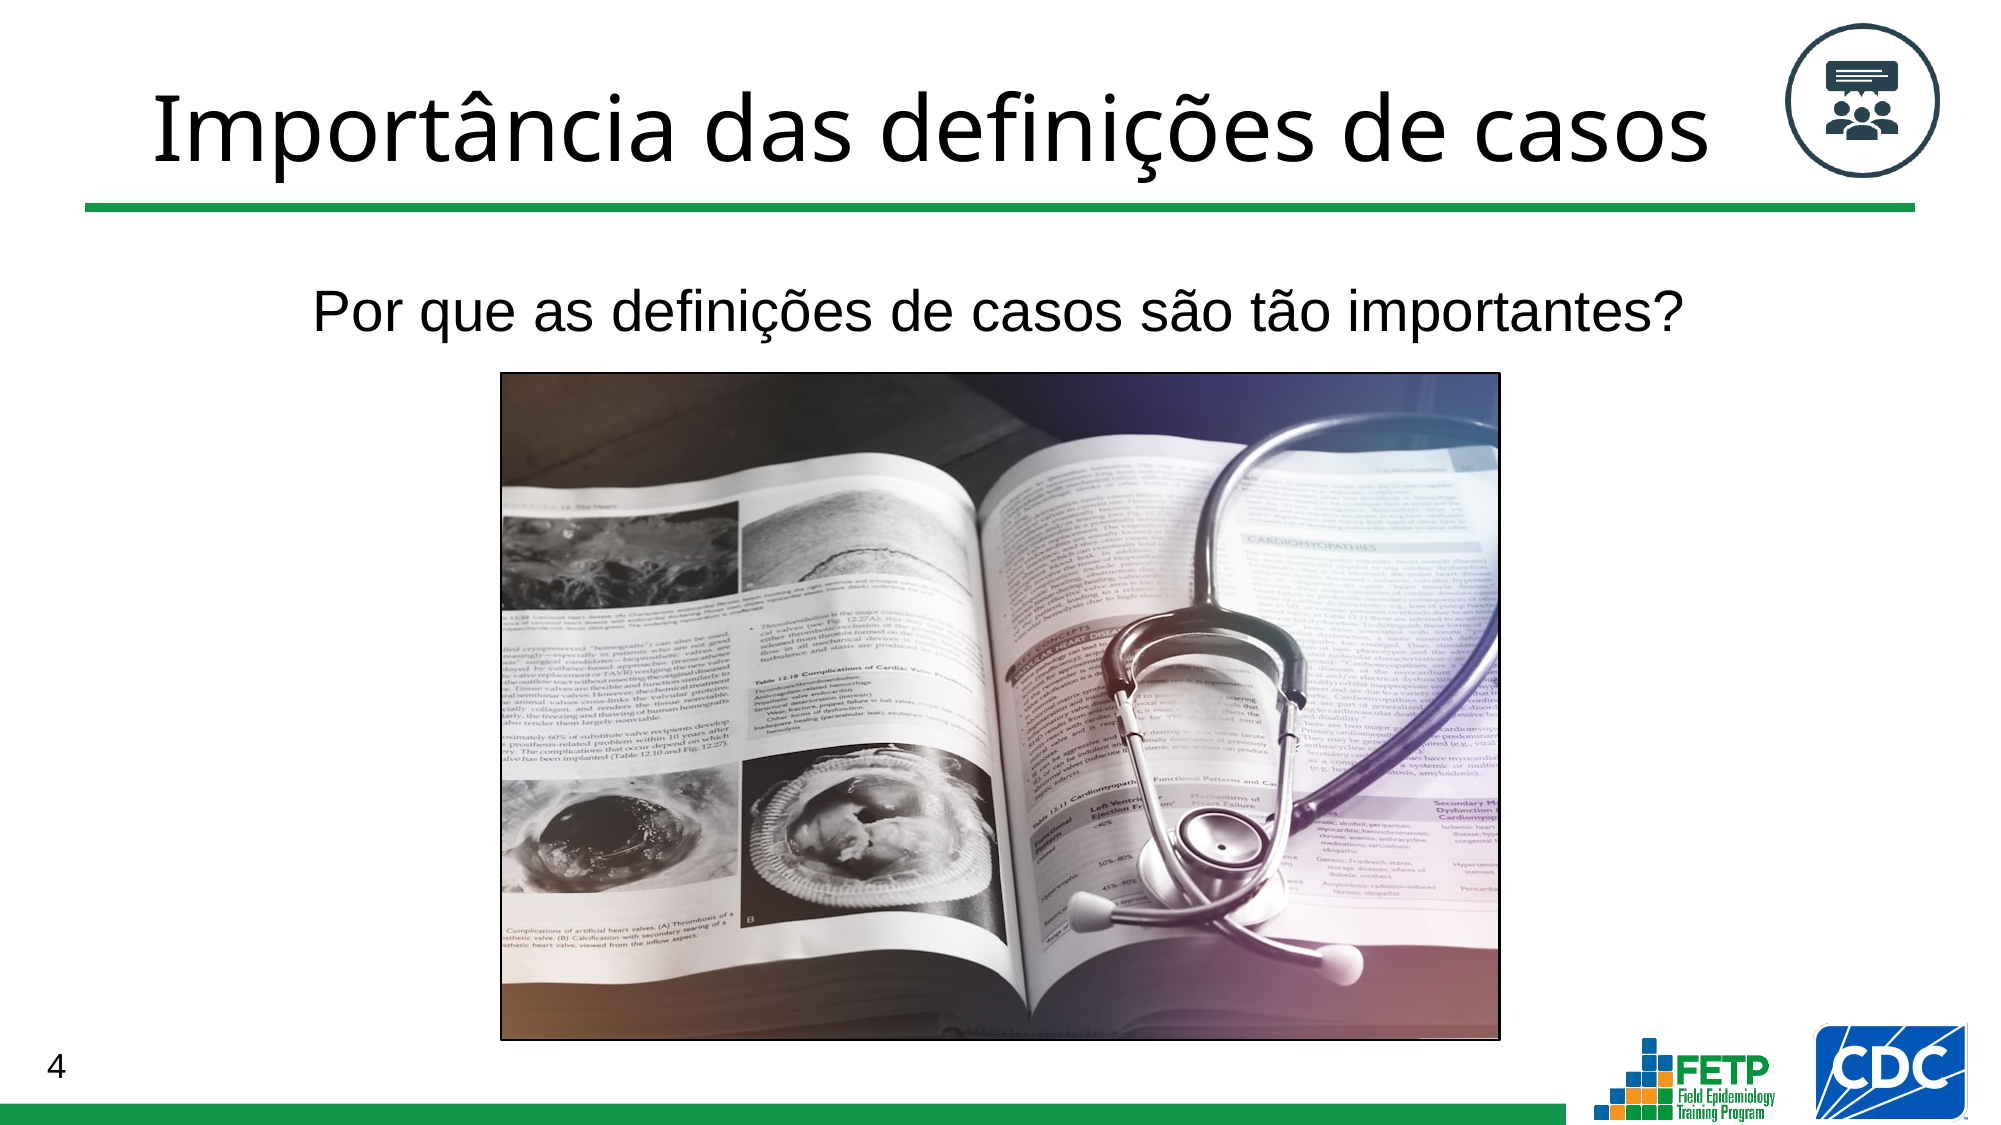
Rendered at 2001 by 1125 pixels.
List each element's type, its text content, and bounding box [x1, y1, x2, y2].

picture [501, 373, 1499, 1039]
picture [1785, 23, 1940, 178]
title Importância das definições de casos [137, 75, 1738, 207]
text_box Por que as definições de casos são tão importantes? [137, 242, 1863, 374]
picture [1594, 1038, 1775, 1122]
picture [1813, 1023, 1968, 1122]
